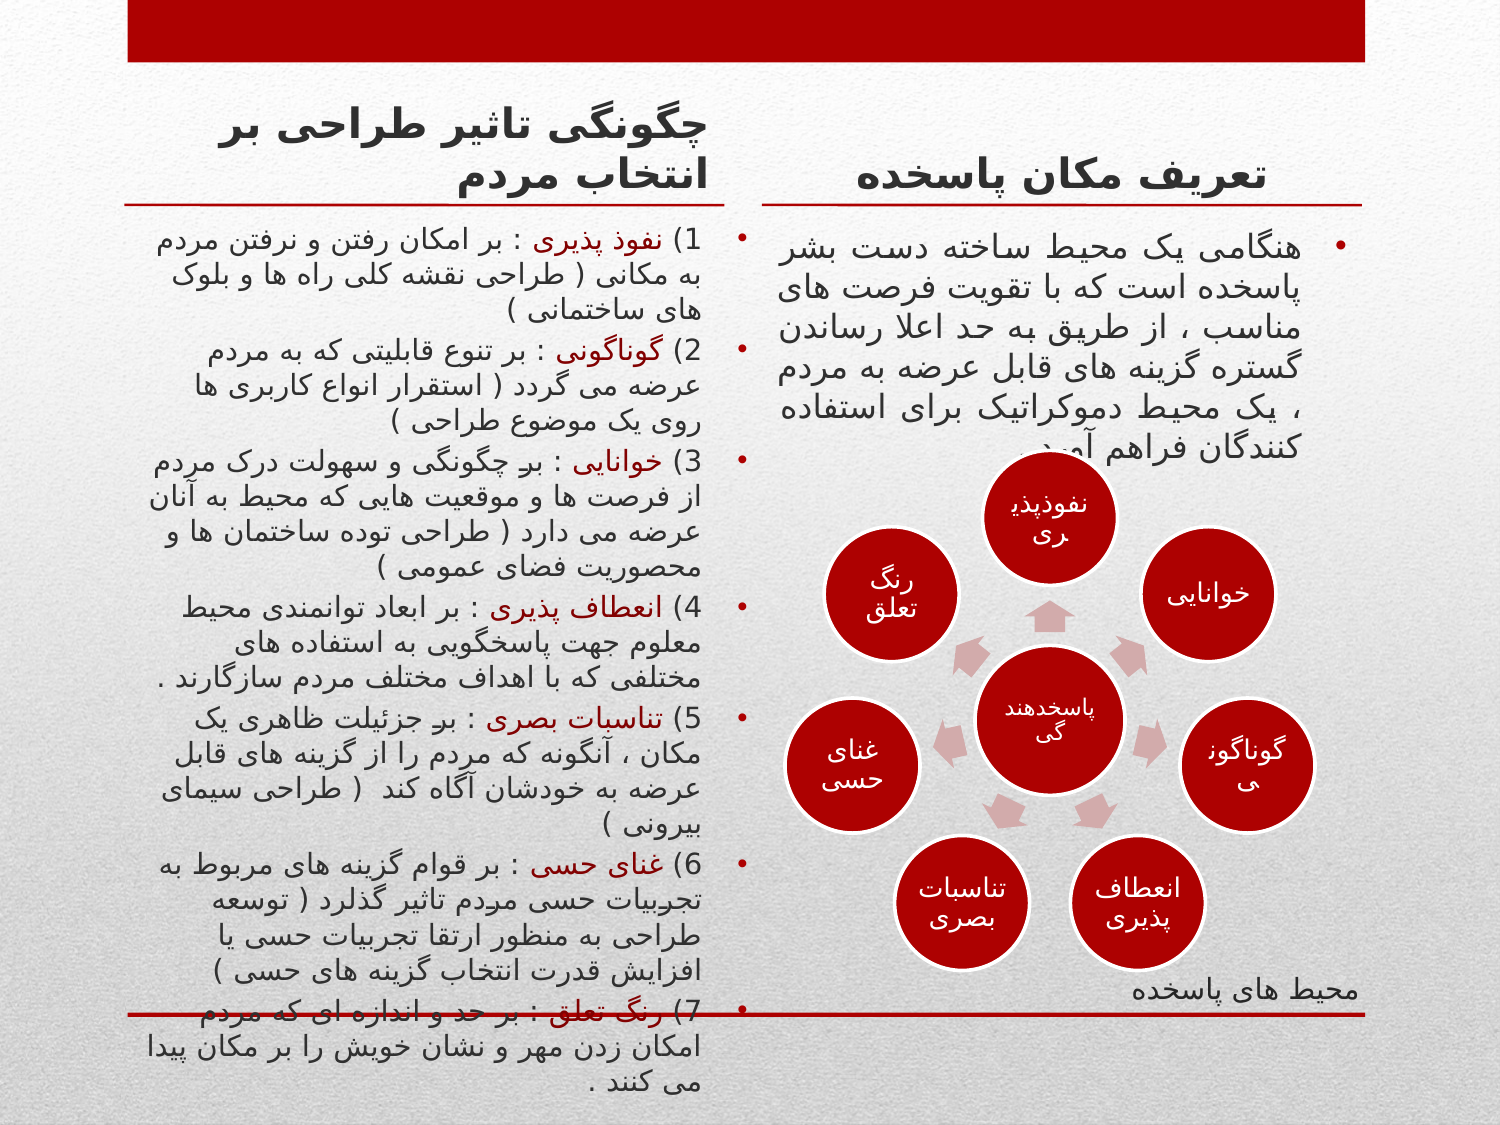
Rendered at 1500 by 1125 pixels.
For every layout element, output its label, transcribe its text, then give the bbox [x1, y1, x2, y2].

list 1) نفوذ پذیری : بر امکان رفتن و نرفتن مردم به مکانی ( طراحی نقشه کلی راه ها و بلوک های ساختمانی ) 2) گوناگونی : بر تنوع قابلیتی که به مردم عرضه می گردد ( استقرار انواع کاربری ها روی یک موضوع طراحی ) 3) خوانایی : بر چگونگی و سهولت درک مردم از فرصت ها و موقعیت هایی که محیط به آنان عرضه می دارد ( طراحی توده ساختمان ها و محصوریت فضای عمومی ) 4) انعطاف پذیری : بر ابعاد توانمندی محیط معلوم جهت پاسخگویی به استفاده های مختلفی که با اهداف مختلف مردم سازگارند . 5) تناسبات بصری : بر جزئیلت ظاهری یک مکان ، آنگونه که مردم را از گزینه های قابل عرضه به خودشان آگاه کند ( طراحی سیمای بیرونی ) 6) غنای حسی : بر قوام گزینه های مربوط به تجربیات حسی مردم تاثیر گذلرد ( توسعه طراحی به منظور ارتقا تجربیات حسی یا افزایش قدرت انتخاب گزینه های حسی ) 7) رنگ تعلق : بر حد و اندازه ای که مردم امکان زدن مهر و نشان خویش را بر مکان پیدا می کنند . [125, 212, 763, 1125]
list چگونگی تاثیر طراحی بر انتخاب مردم [124, 99, 725, 205]
picture [0, 0, 1500, 1125]
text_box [661, 449, 1439, 972]
list هنگامی یک محیط ساخته دست بشر پاسخده است که با تقویت فرصت های مناسب ، از طریق به حد اعلا رساندن گستره گزینه های قابل عرضه به مردم ، یک محیط دموکراتیک برای استفاده کنندگان فراهم آورد . [761, 217, 1362, 449]
list تعریف مکان پاسخده [761, 99, 1362, 205]
title محیط های پاسخده [763, 982, 1375, 1013]
